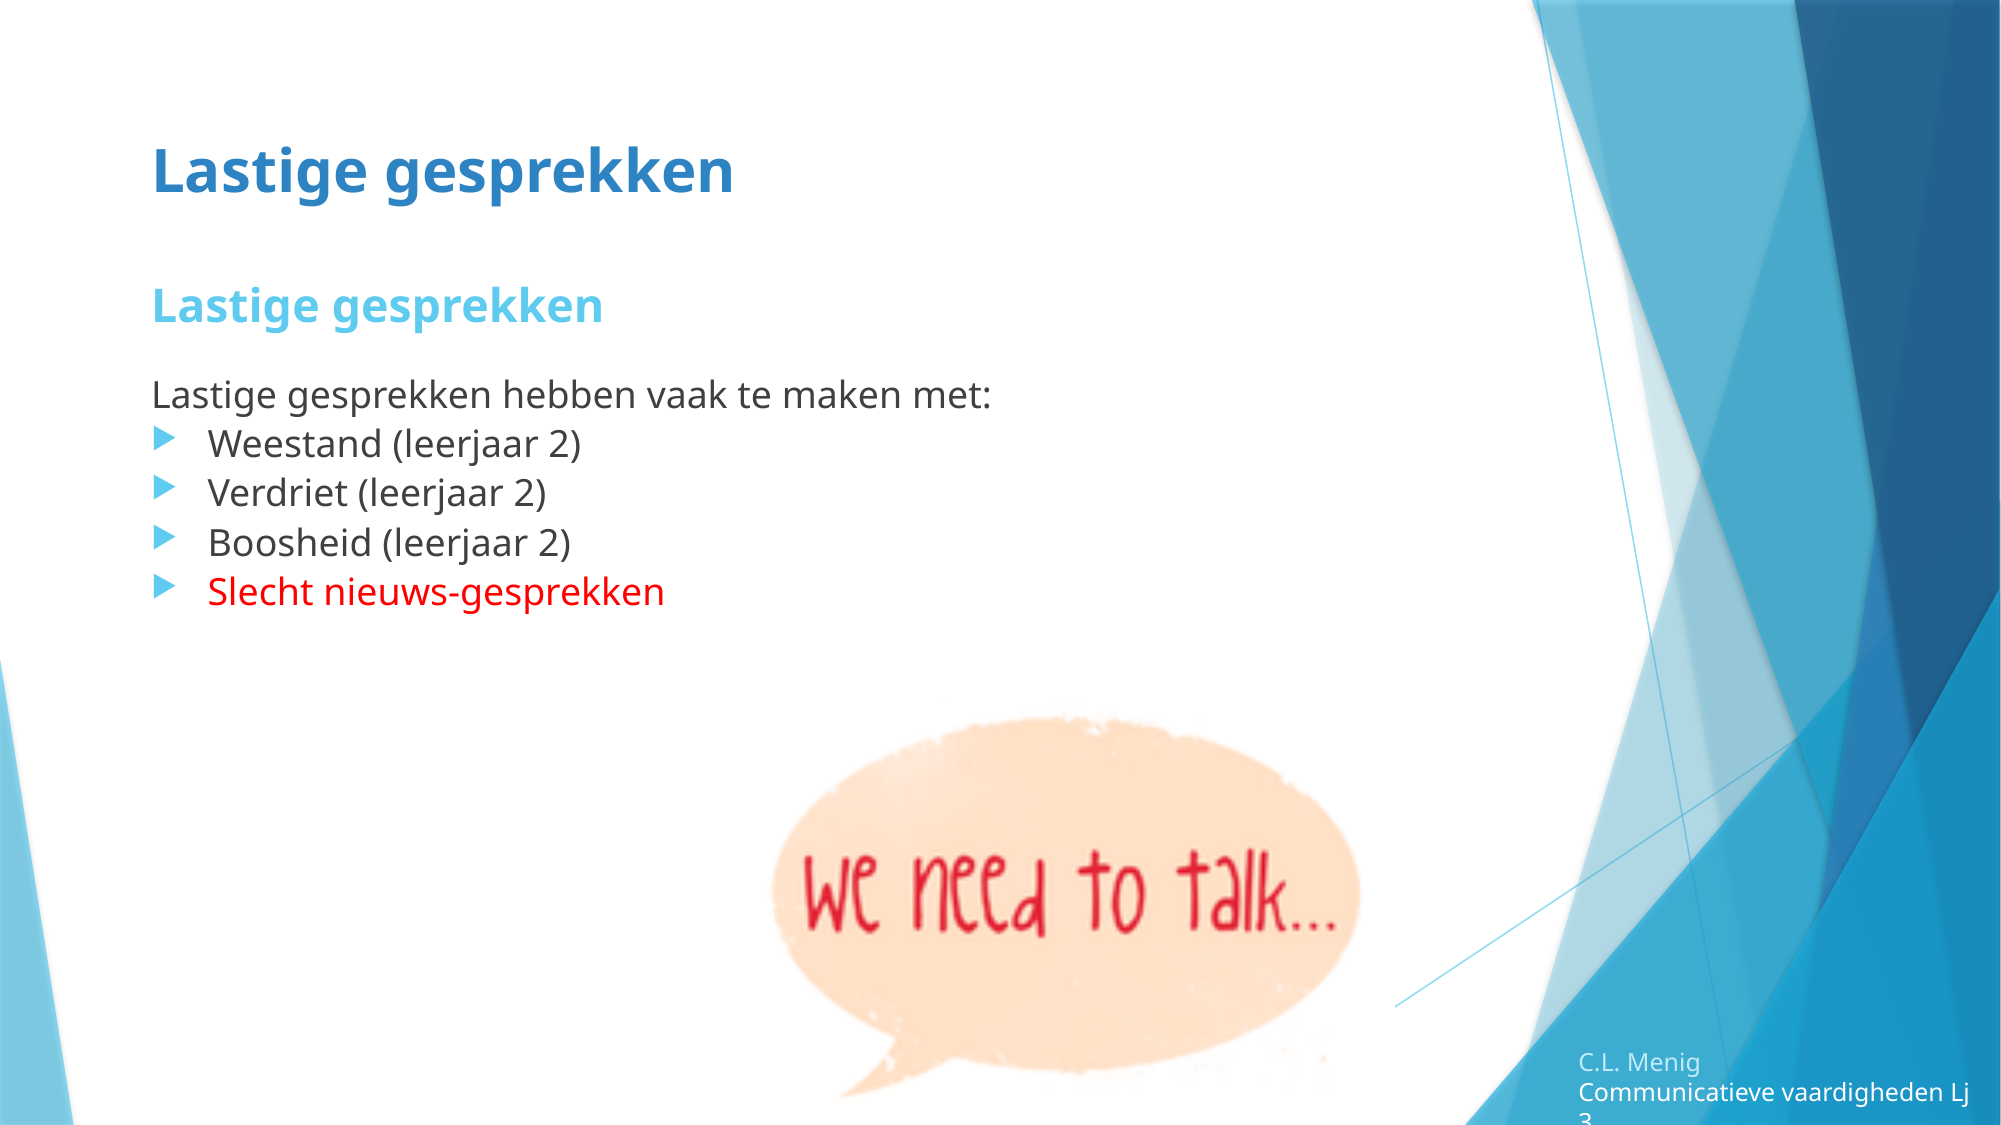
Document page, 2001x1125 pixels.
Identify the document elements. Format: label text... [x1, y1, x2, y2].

picture [717, 698, 1396, 1125]
list Lastige gesprekken hebben vaak te maken met: Weestand (leerjaar 2) Verdriet (leerjaar 2) Boosheid (leerjaar 2) Slecht nieuws-gesprekken [136, 363, 1547, 1000]
text_box Lastige gesprekken Lastige gesprekken [136, 125, 1547, 342]
text_box C.L. Menig Communicatieve vaardigheden Lj 3 [1563, 1038, 2000, 1125]
